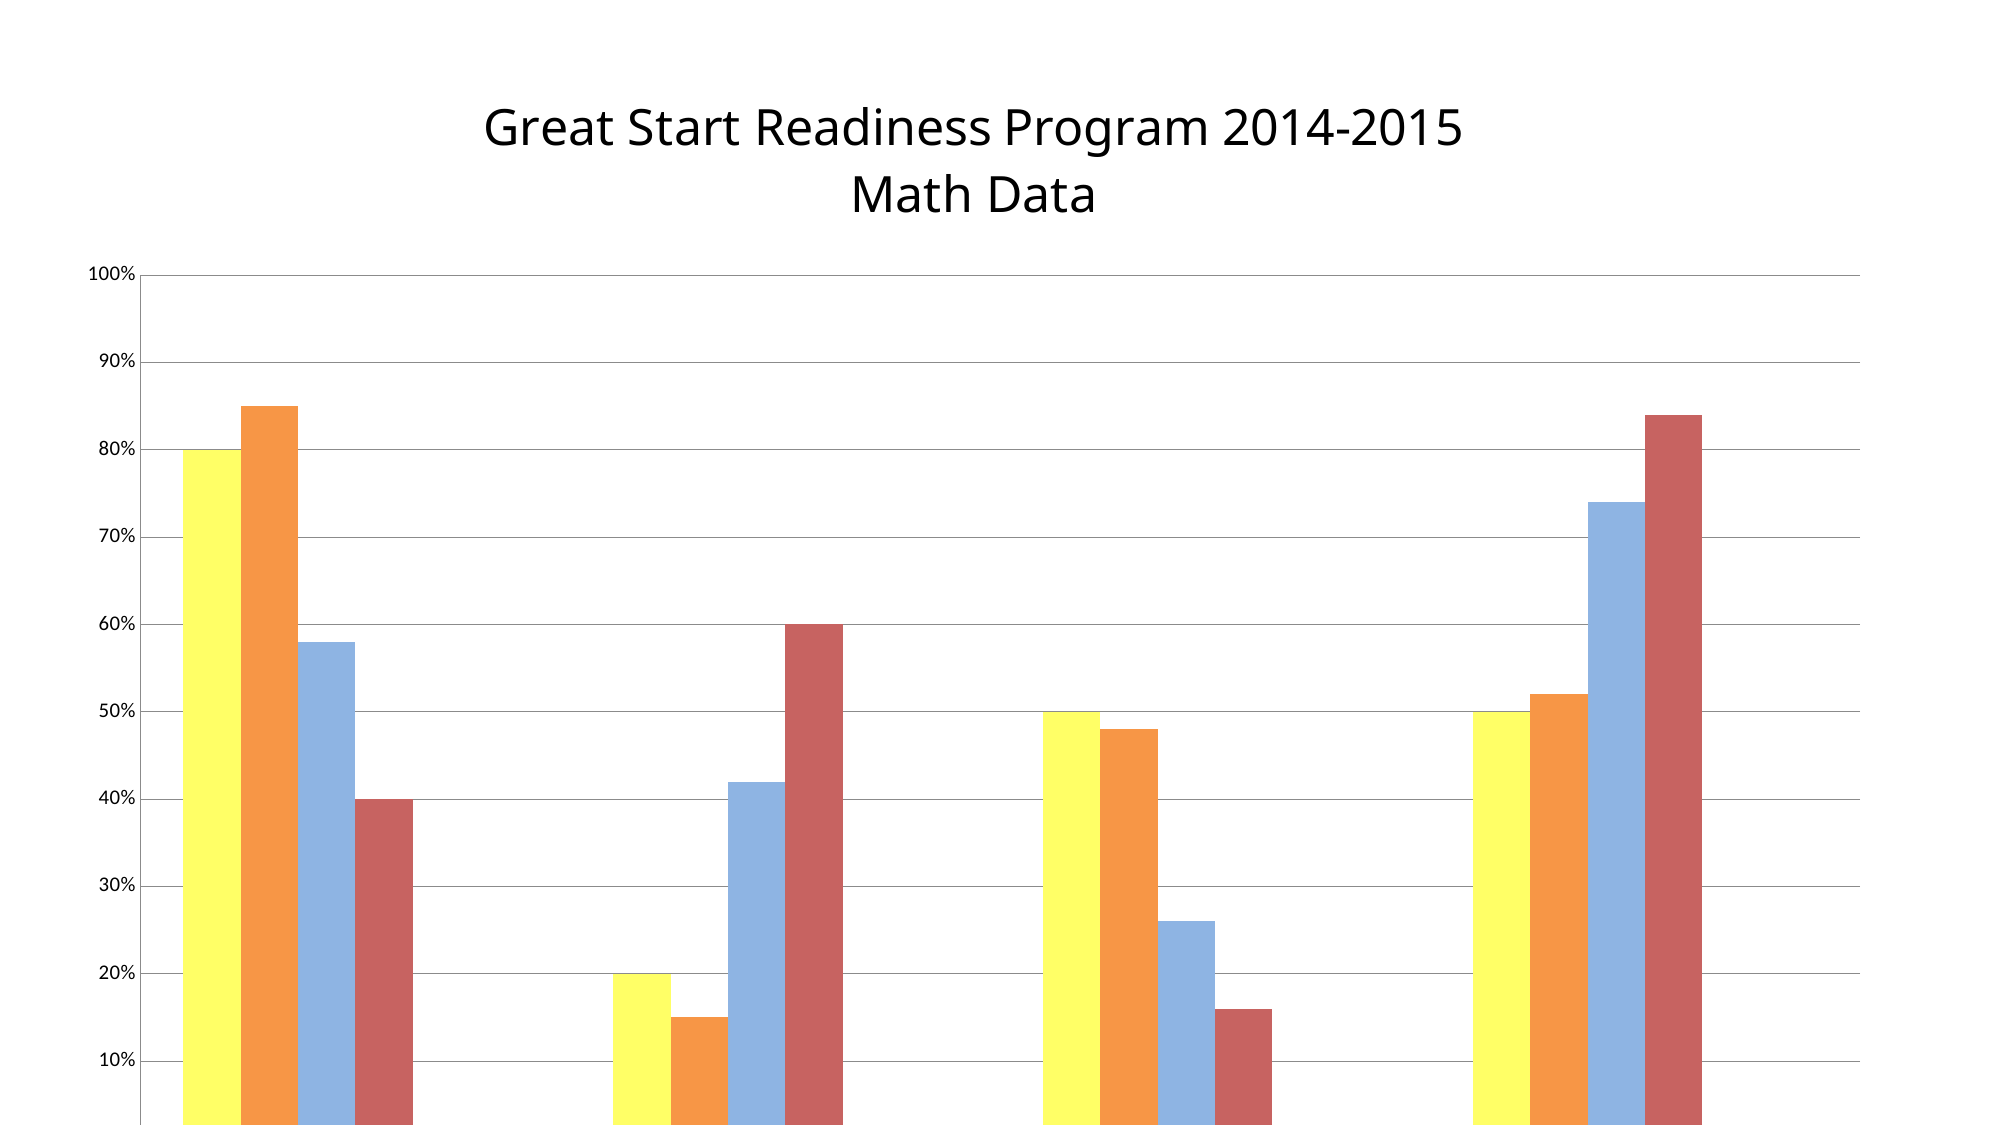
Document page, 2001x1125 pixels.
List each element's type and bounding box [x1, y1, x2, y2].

chart [50, 46, 1897, 1125]
